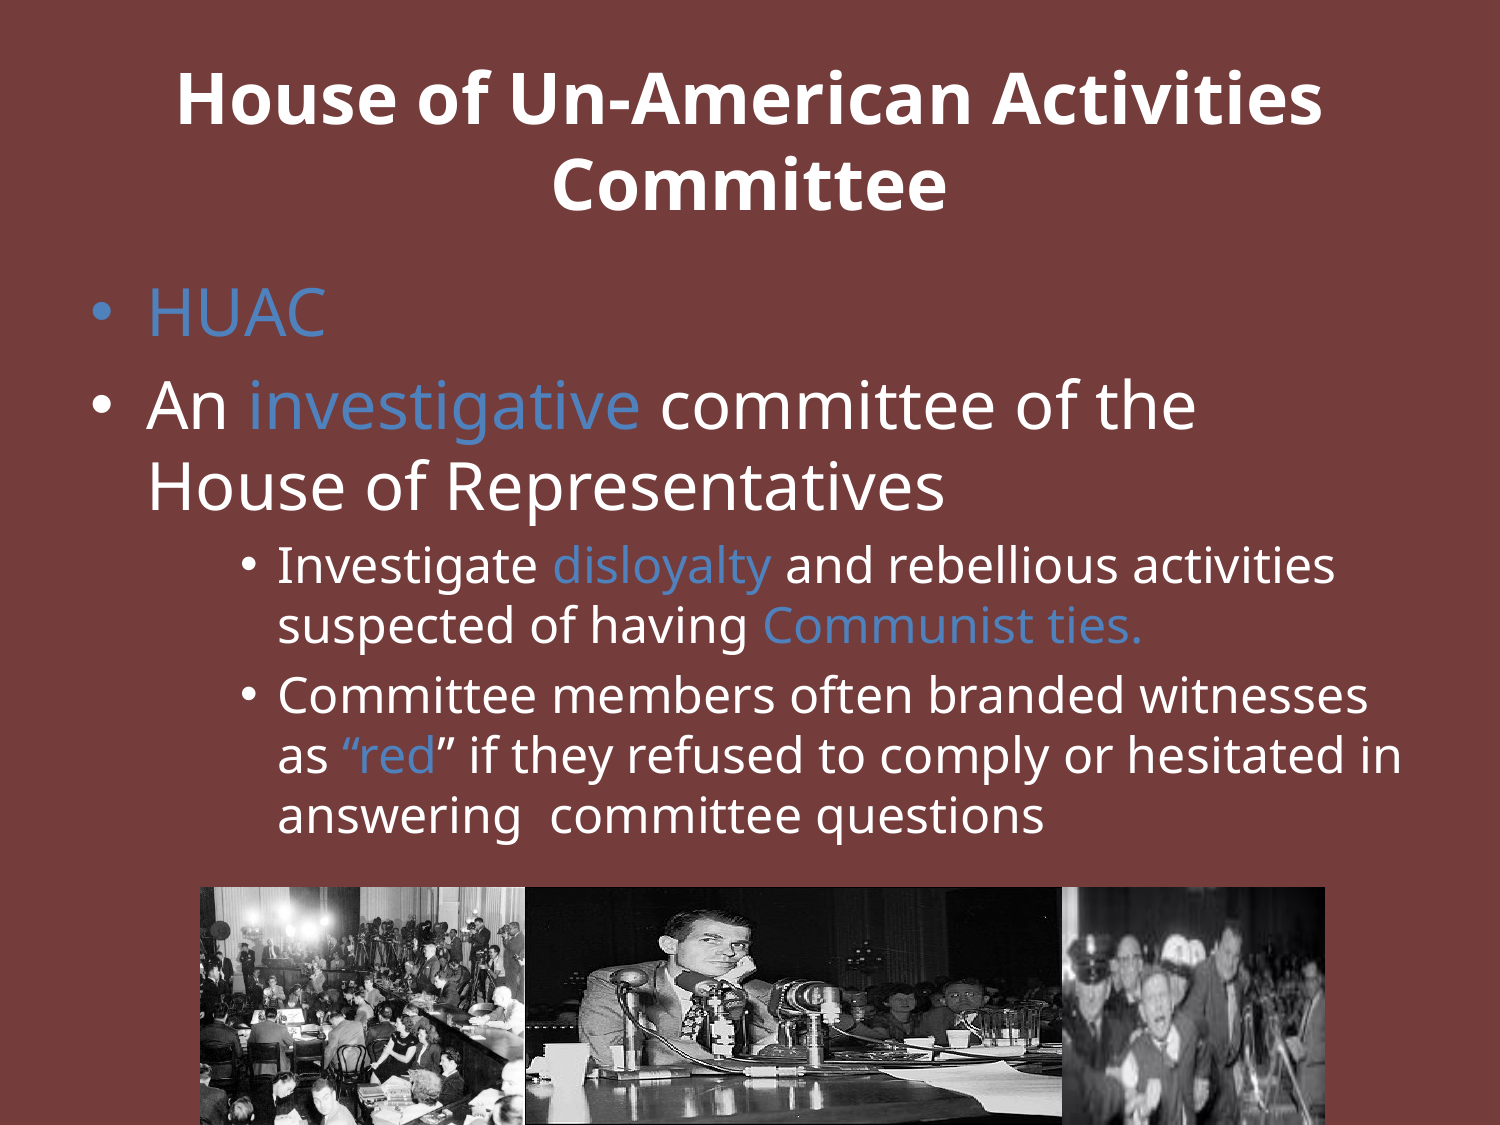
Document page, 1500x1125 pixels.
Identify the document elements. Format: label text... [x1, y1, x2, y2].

list HUAC An investigative committee of the House of Representatives Investigate disloyalty and rebellious activities suspected of having Communist ties. Committee members often branded witnesses as “red” if they refused to comply or hesitated in answering committee questions [75, 262, 1425, 1005]
picture [199, 887, 1326, 1125]
title House of Un-American Activities Committee [75, 45, 1425, 233]
